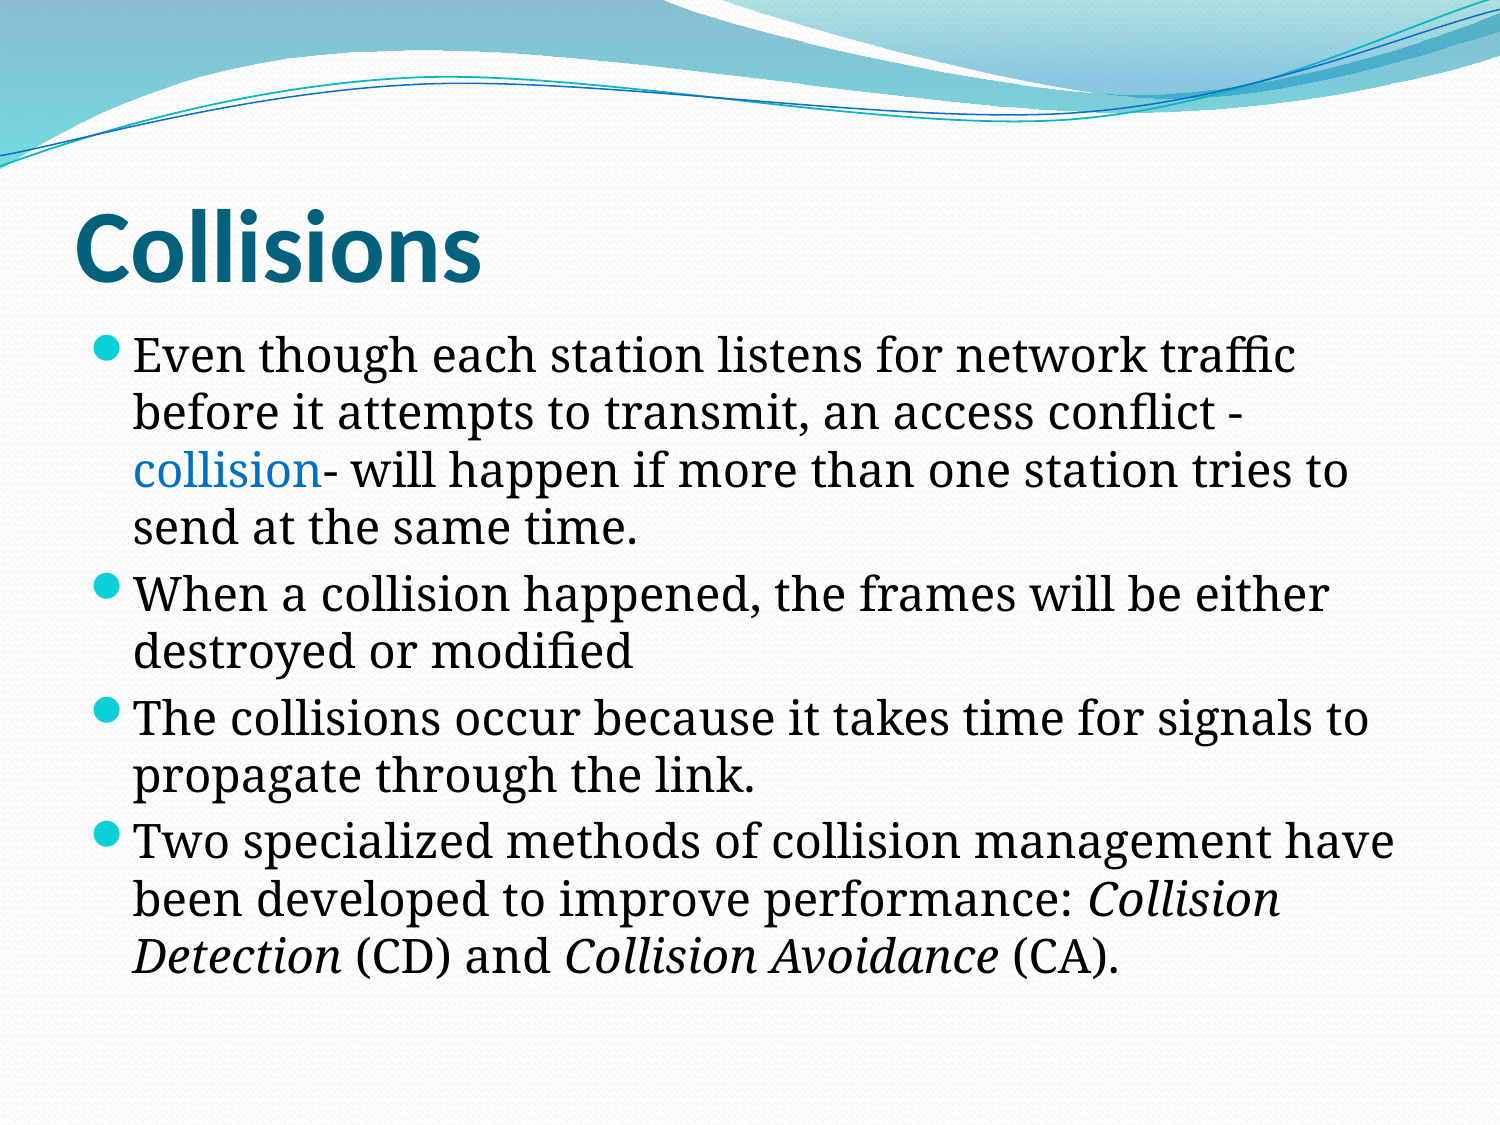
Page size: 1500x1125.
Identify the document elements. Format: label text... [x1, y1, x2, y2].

title Collisions [75, 115, 1425, 303]
list Even though each station listens for network traffic before it attempts to transmit, an access conflict -collision- will happen if more than one station tries to send at the same time. When a collision happened, the frames will be either destroyed or modified The collisions occur because it takes time for signals to propagate through the link. Two specialized methods of collision management have been developed to improve performance: Collision Detection (CD) and Collision Avoidance (CA). [75, 317, 1425, 1038]
